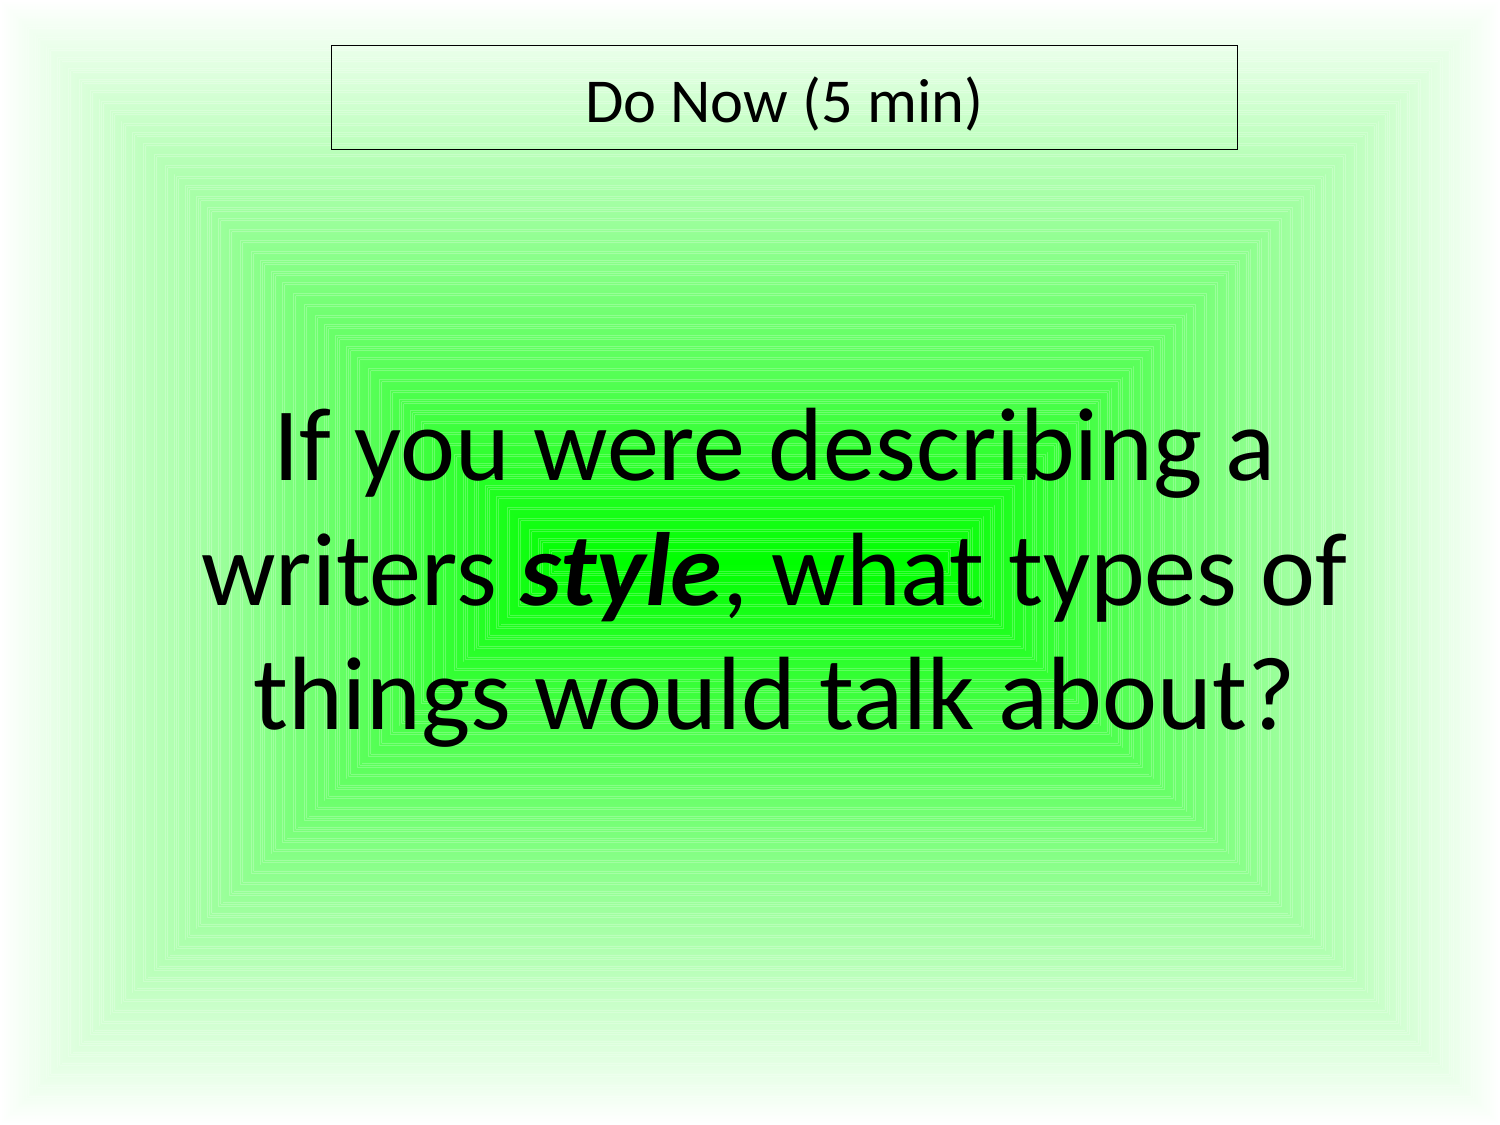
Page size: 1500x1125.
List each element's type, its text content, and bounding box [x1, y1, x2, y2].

text_box If you were describing a writers style, what types of things would talk about? [174, 243, 1375, 759]
text_box Do Now (5 min) [331, 45, 1238, 150]
